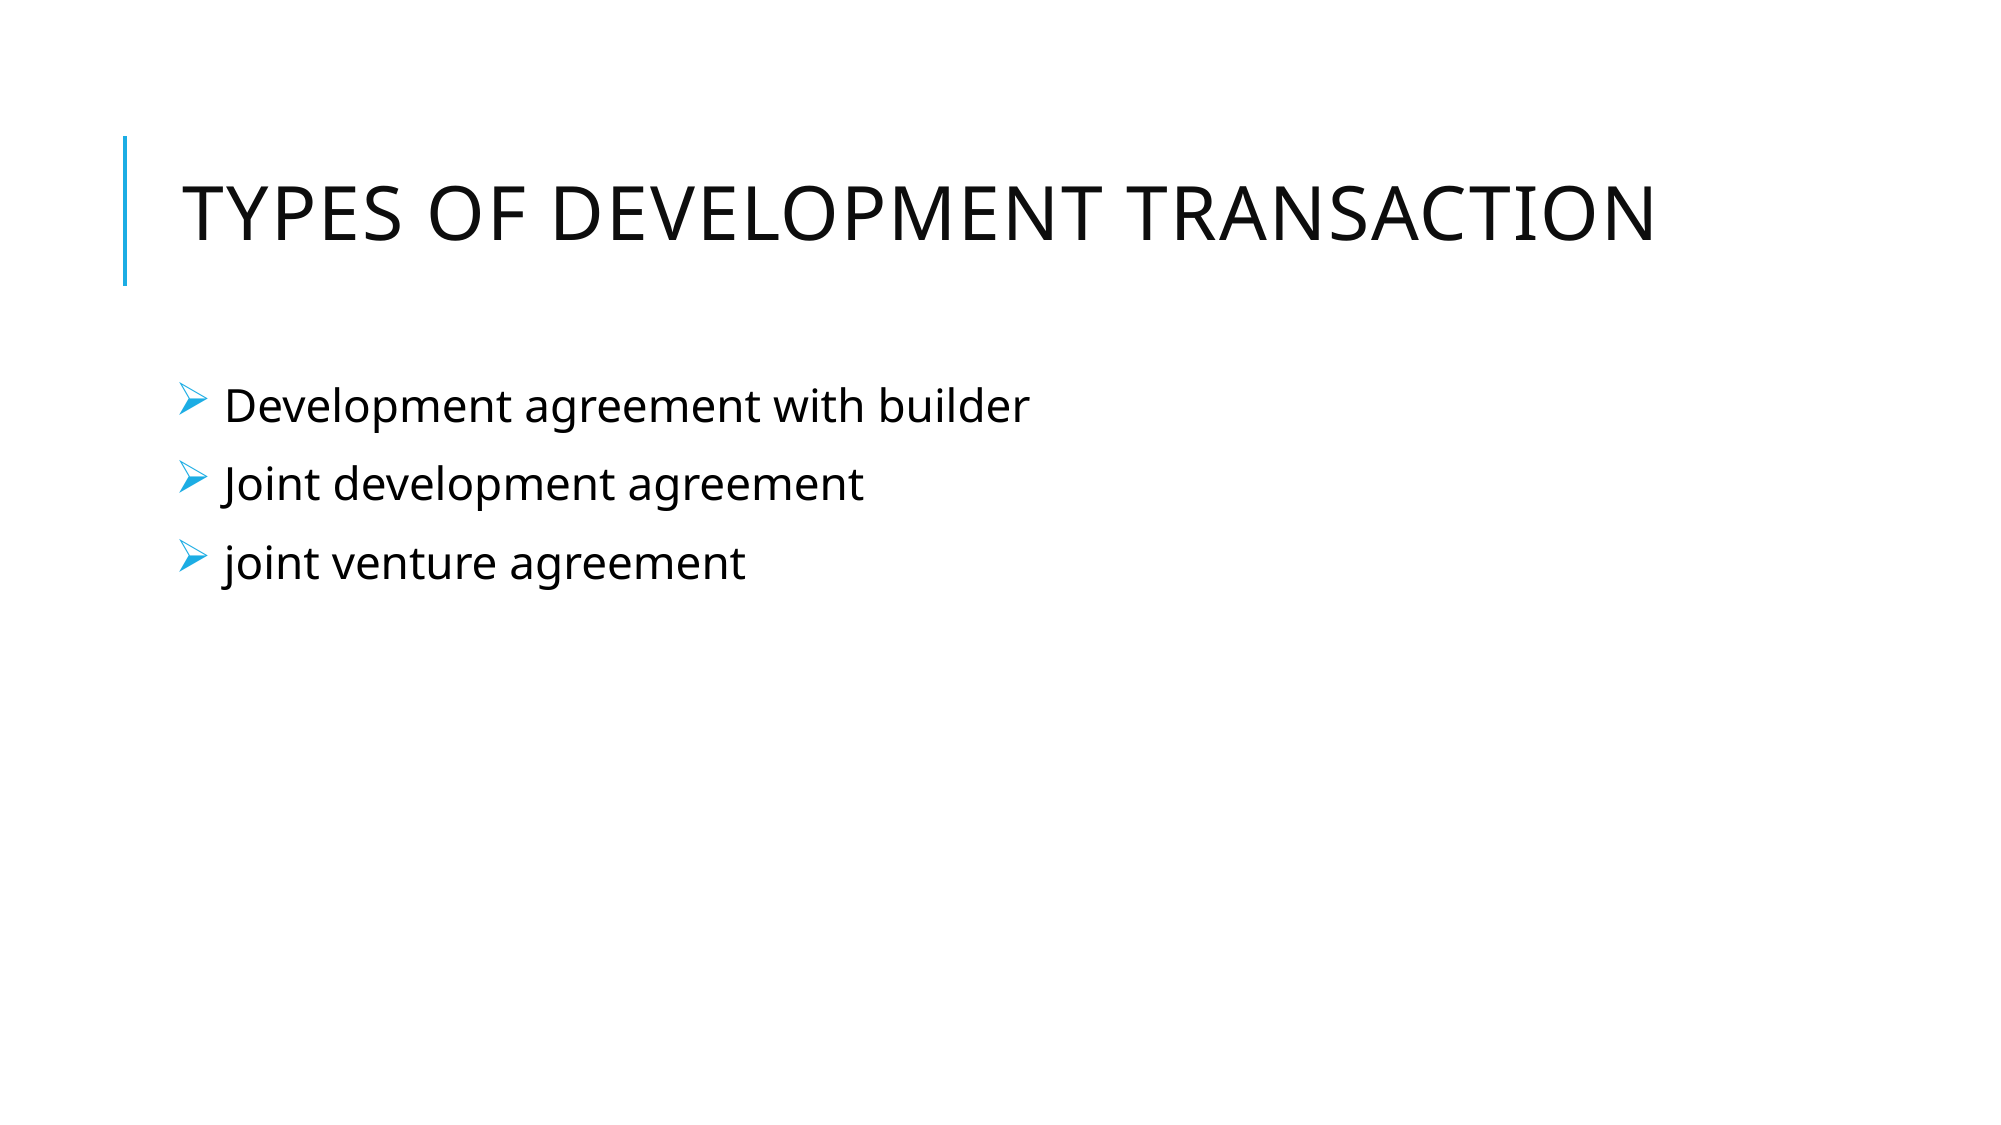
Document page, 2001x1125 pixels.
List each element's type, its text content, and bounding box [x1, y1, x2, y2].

list Development agreement with builder Joint development agreement joint venture agreement [168, 375, 1763, 1035]
title Types of development transaction [168, 96, 1763, 342]
